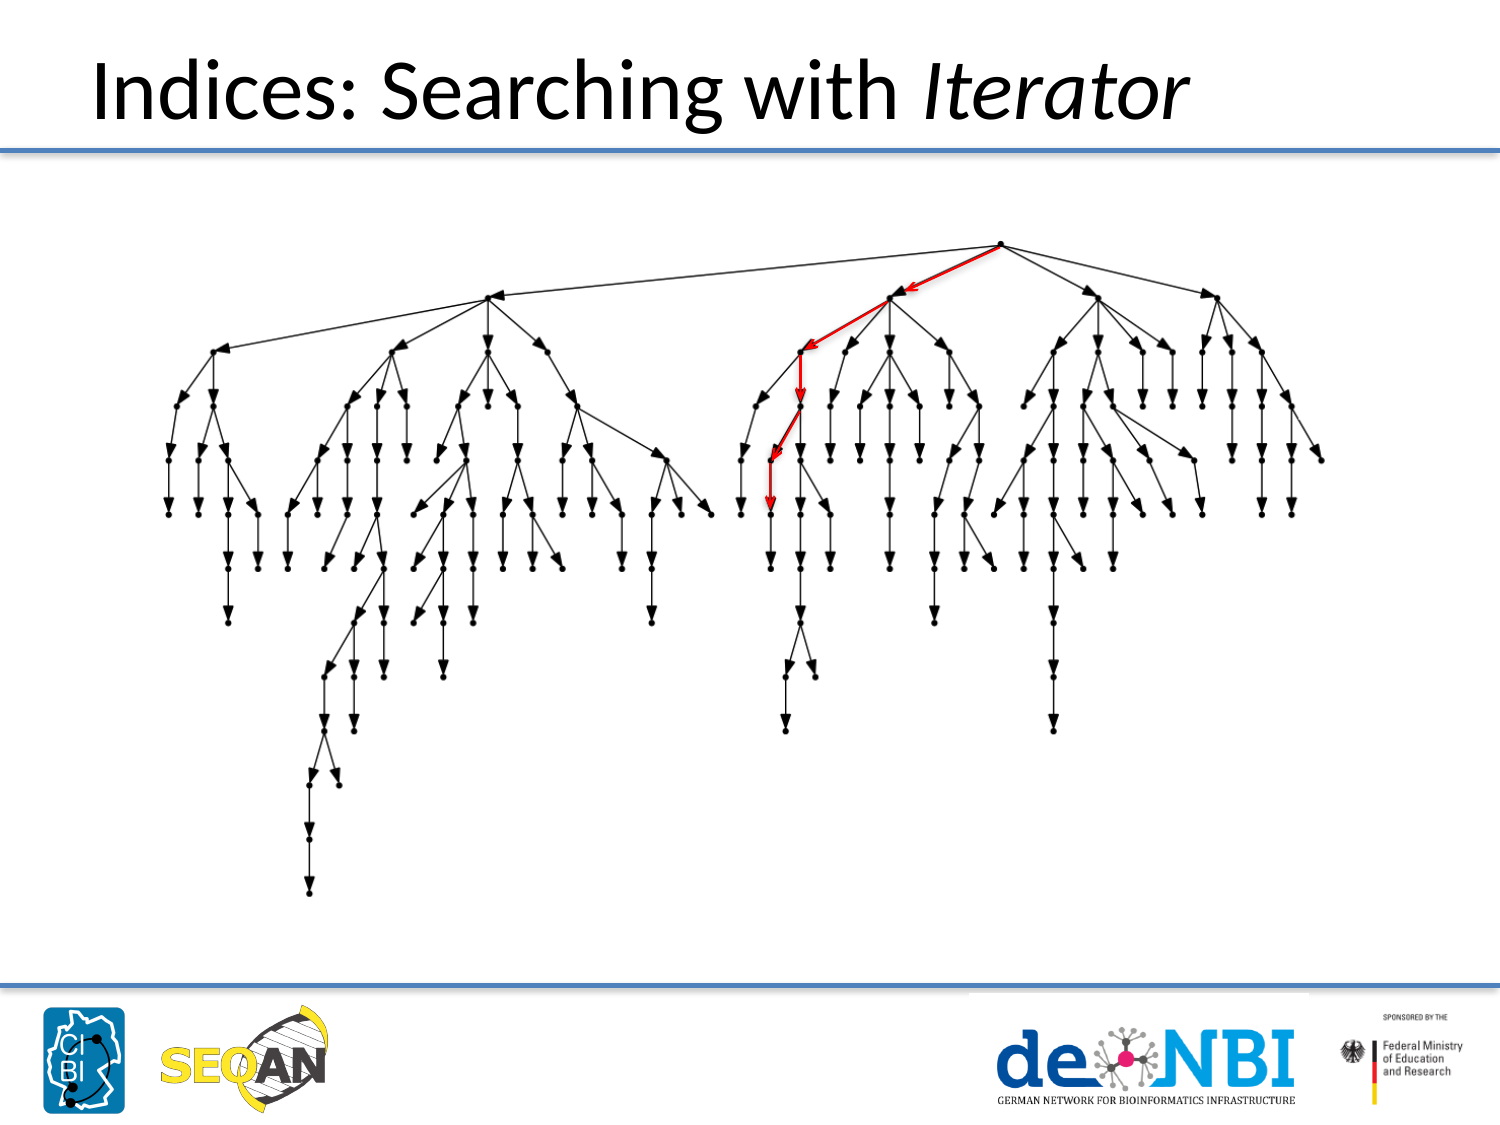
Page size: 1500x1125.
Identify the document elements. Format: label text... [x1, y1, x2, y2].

picture [141, 1002, 332, 1121]
picture [969, 993, 1309, 1122]
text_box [771, 411, 801, 462]
picture [162, 239, 1339, 914]
picture [48, 1010, 120, 1109]
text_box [903, 246, 1001, 292]
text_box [804, 301, 888, 350]
title Indices: Searching with Iterator [75, 25, 1425, 145]
